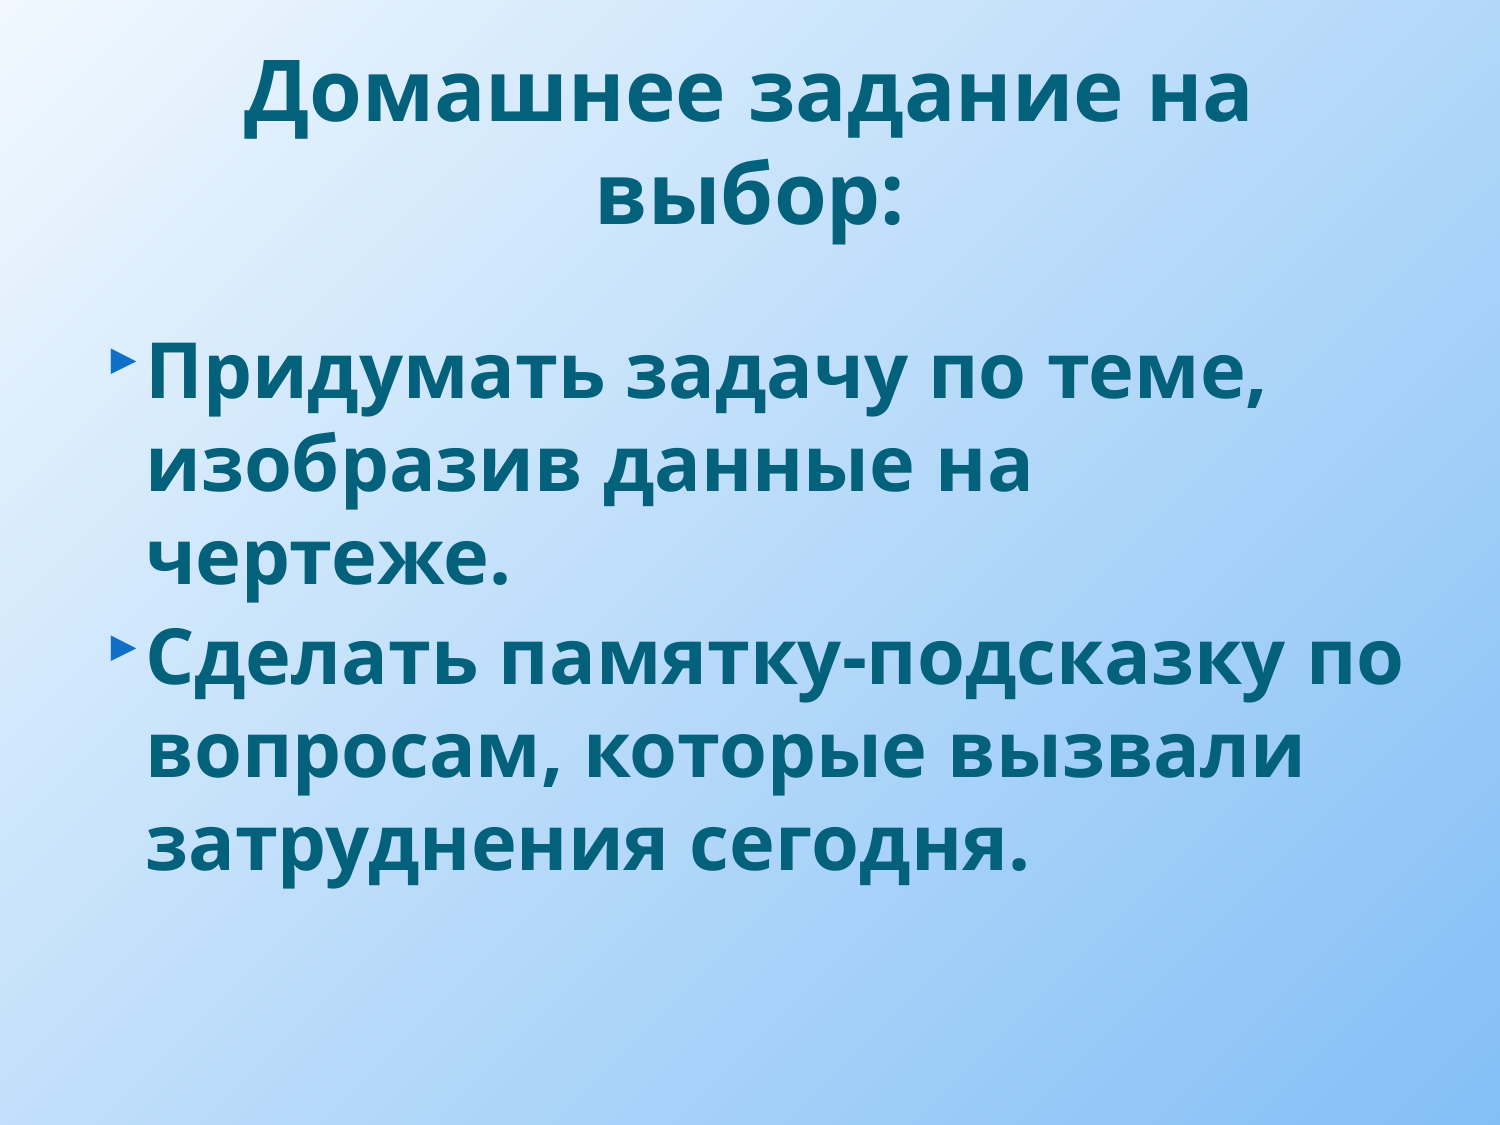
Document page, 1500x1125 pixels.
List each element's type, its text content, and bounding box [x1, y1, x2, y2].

list Придумать задачу по теме, изобразив данные на чертеже. Сделать памятку-подсказку по вопросам, которые вызвали затруднения сегодня. [75, 243, 1425, 986]
title Домашнее задание на выбор: [75, 45, 1425, 233]
